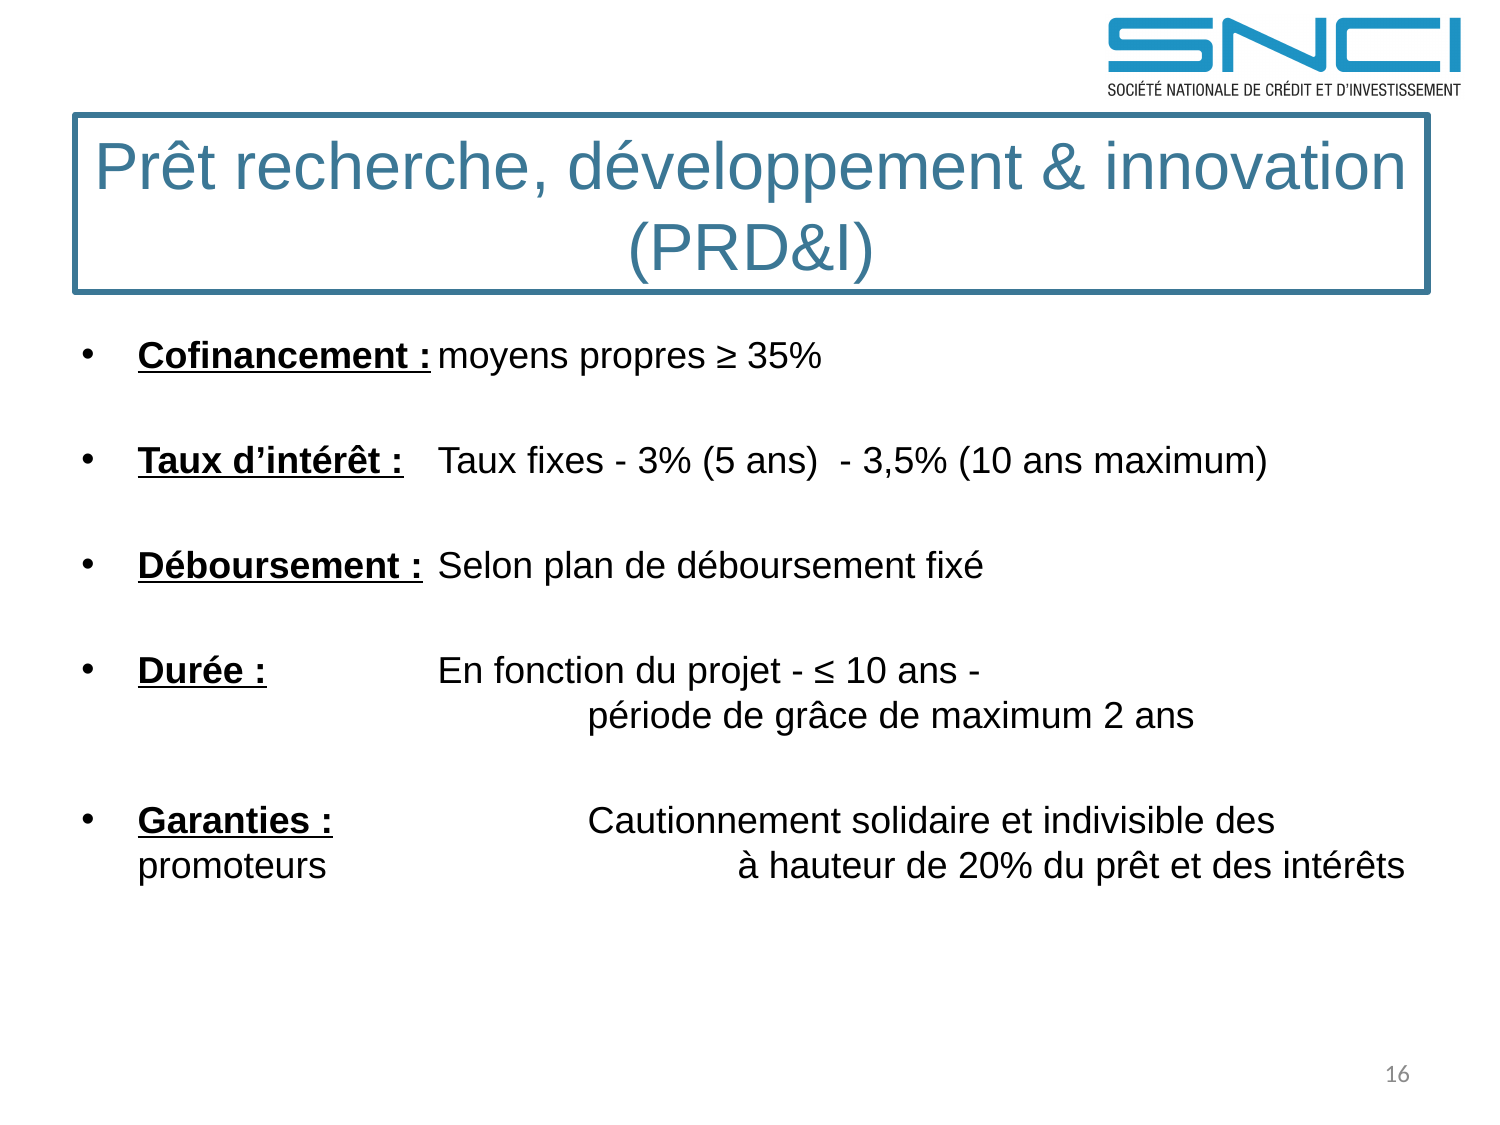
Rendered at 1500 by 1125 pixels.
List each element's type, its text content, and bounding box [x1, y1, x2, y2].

title Prêt recherche, développement & innovation (PRD&I) [73, 113, 1430, 294]
slide_number 16 [1074, 1042, 1425, 1103]
list Cofinancement : moyens propres ≥ 35% Taux d’intérêt : Taux fixes - 3% (5 ans) - 3,5% (10 ans maximum) Déboursement : Selon plan de déboursement fixé Durée : En fonction du projet - ≤ 10 ans - période de grâce de maximum 2 ans Garanties : Cautionnement solidaire et indivisible des promoteurs à hauteur de 20% du prêt et des intérêts [66, 323, 1456, 1068]
picture [1105, 14, 1465, 100]
